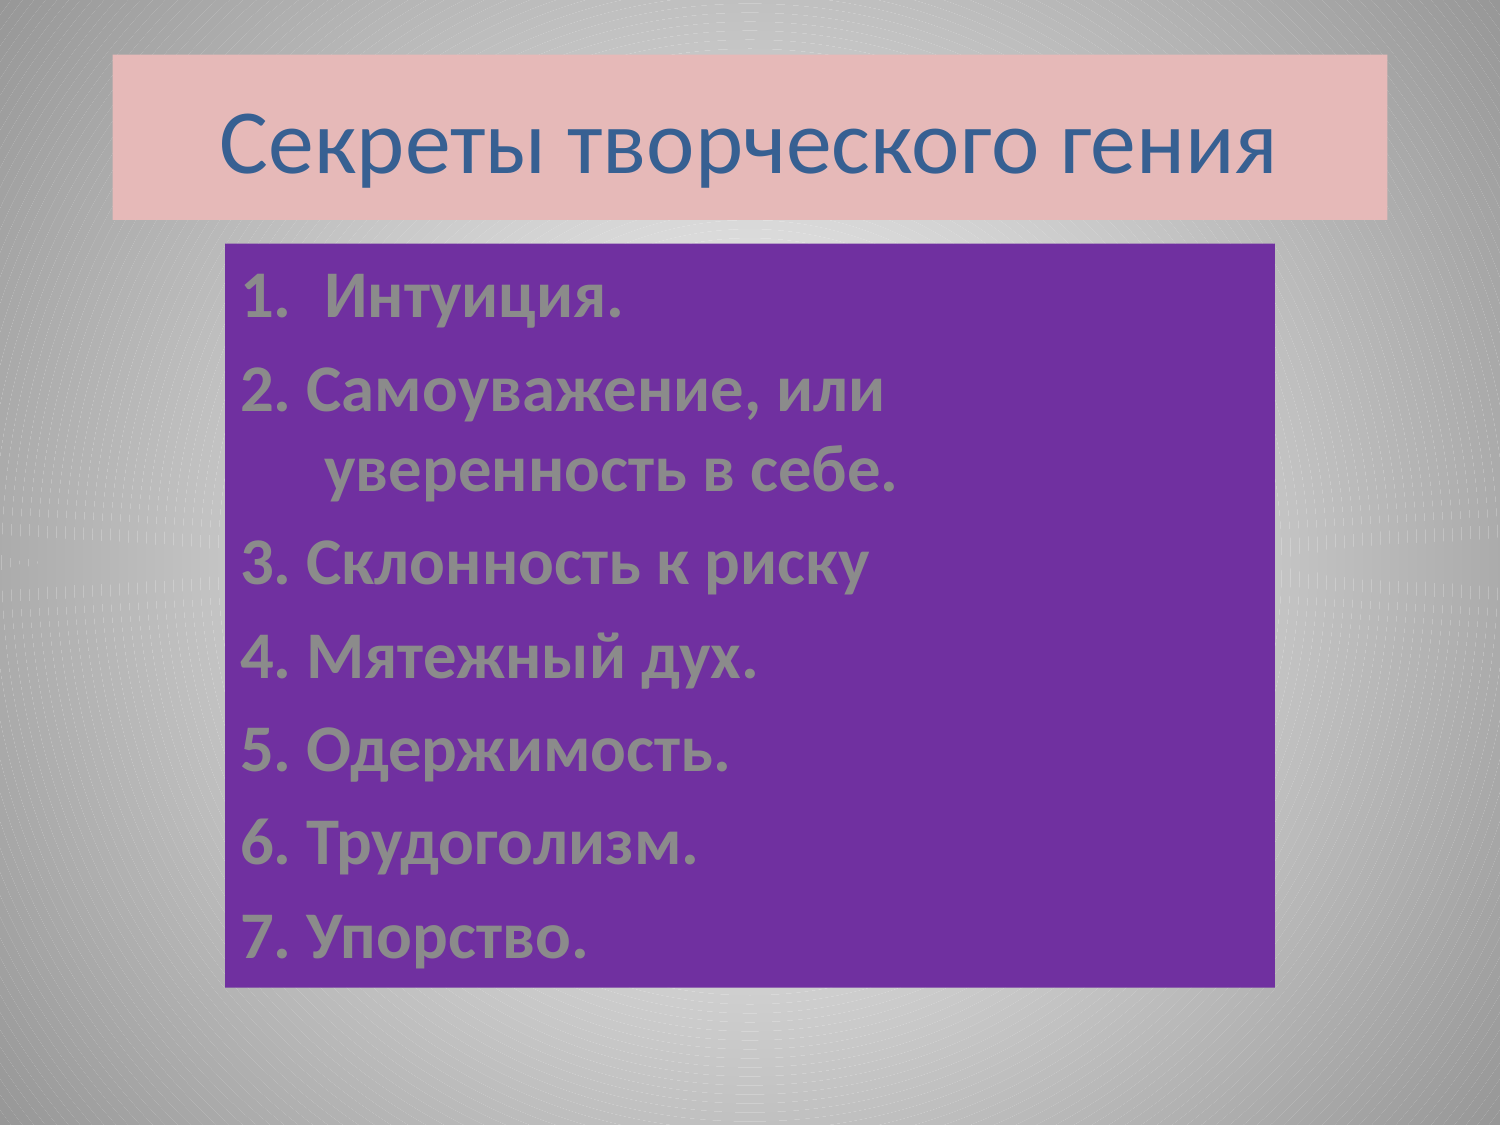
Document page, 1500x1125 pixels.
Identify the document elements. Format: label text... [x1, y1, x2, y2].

title Секреты творческого гения [112, 54, 1388, 220]
subtitle Интуиция. 2. Самоуважение, или уверенность в себе. 3. Склонность к риску 4. Мятежный дух. 5. Одержимость. 6. Трудоголизм. 7. Упорство. [225, 243, 1275, 988]
